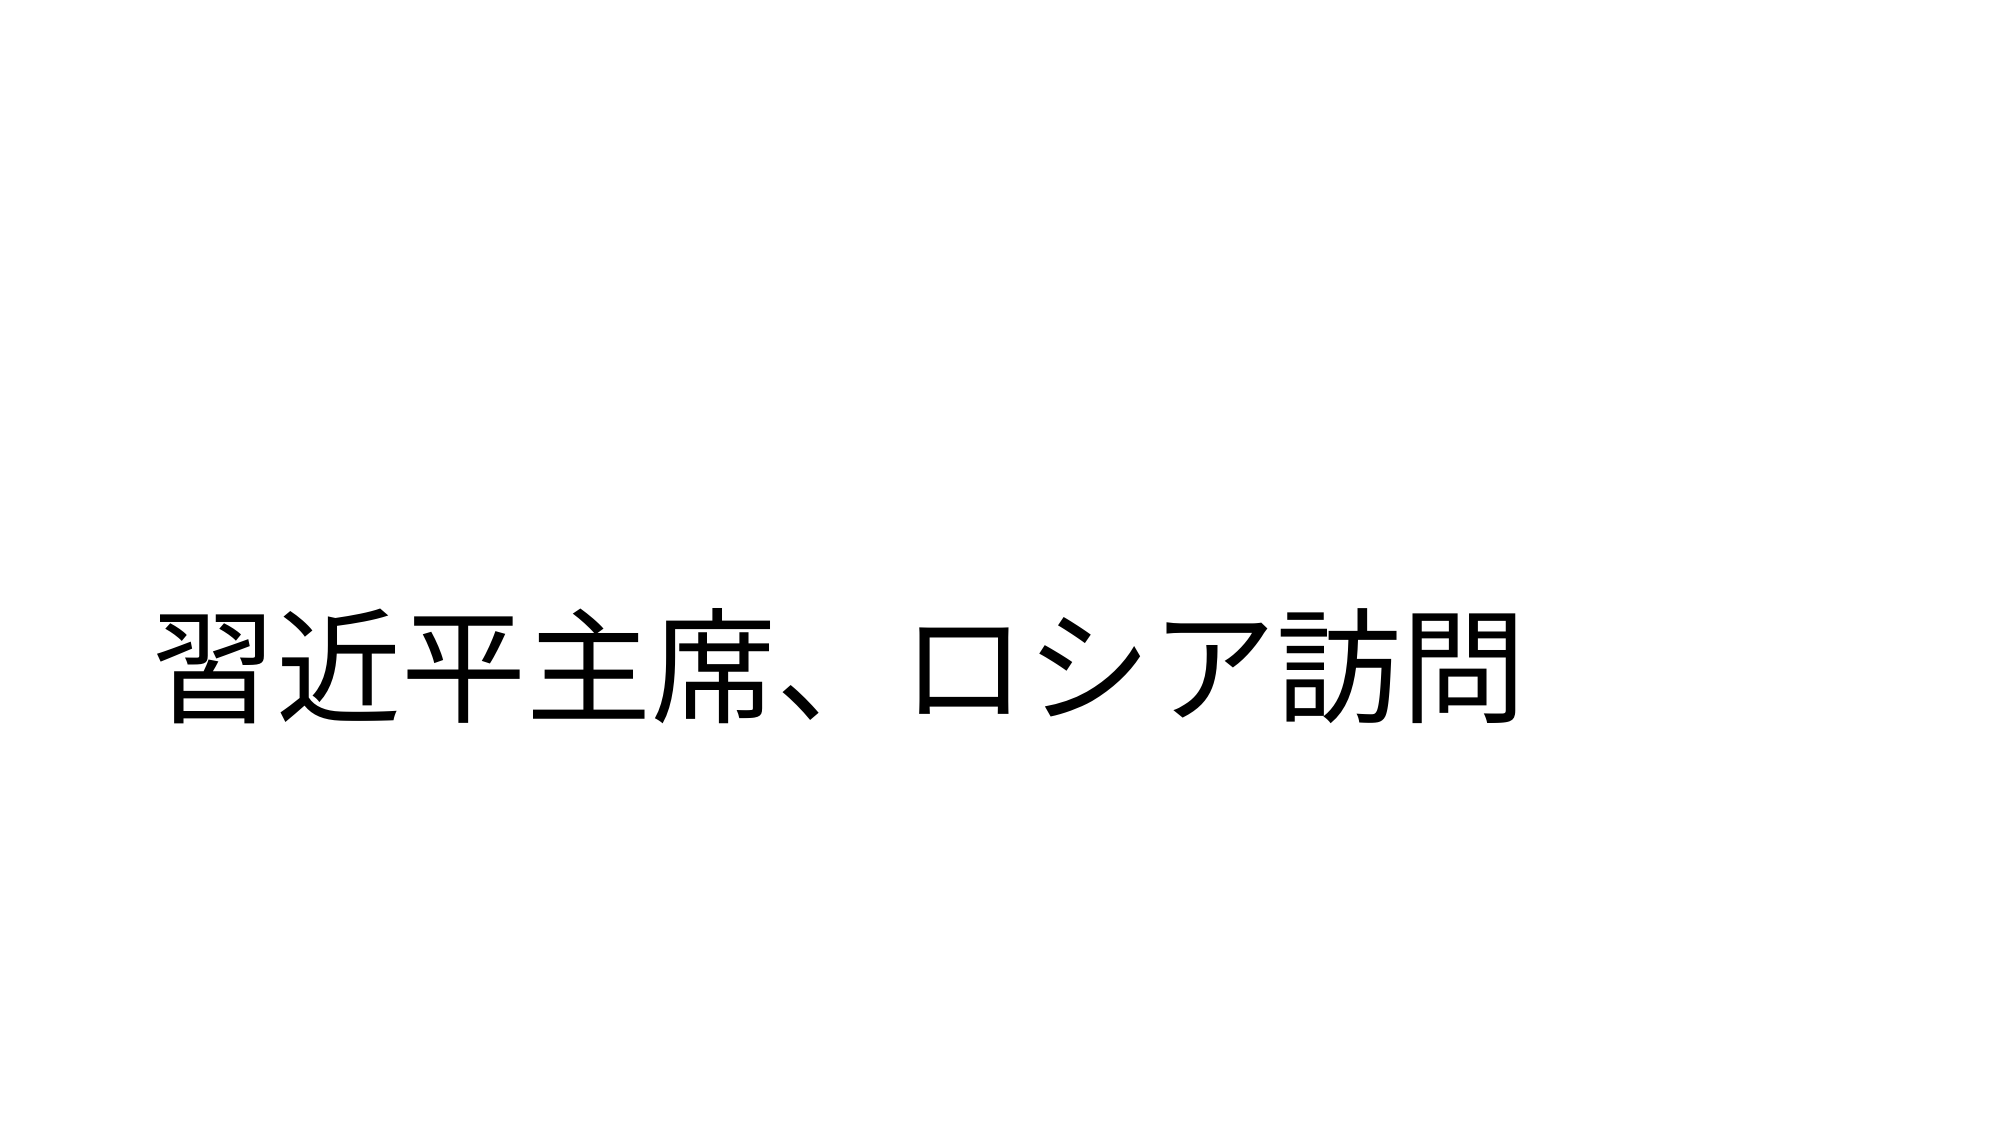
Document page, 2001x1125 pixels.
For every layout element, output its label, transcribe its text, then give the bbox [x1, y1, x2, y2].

title 習近平主席、ロシア訪問 [136, 280, 1862, 749]
